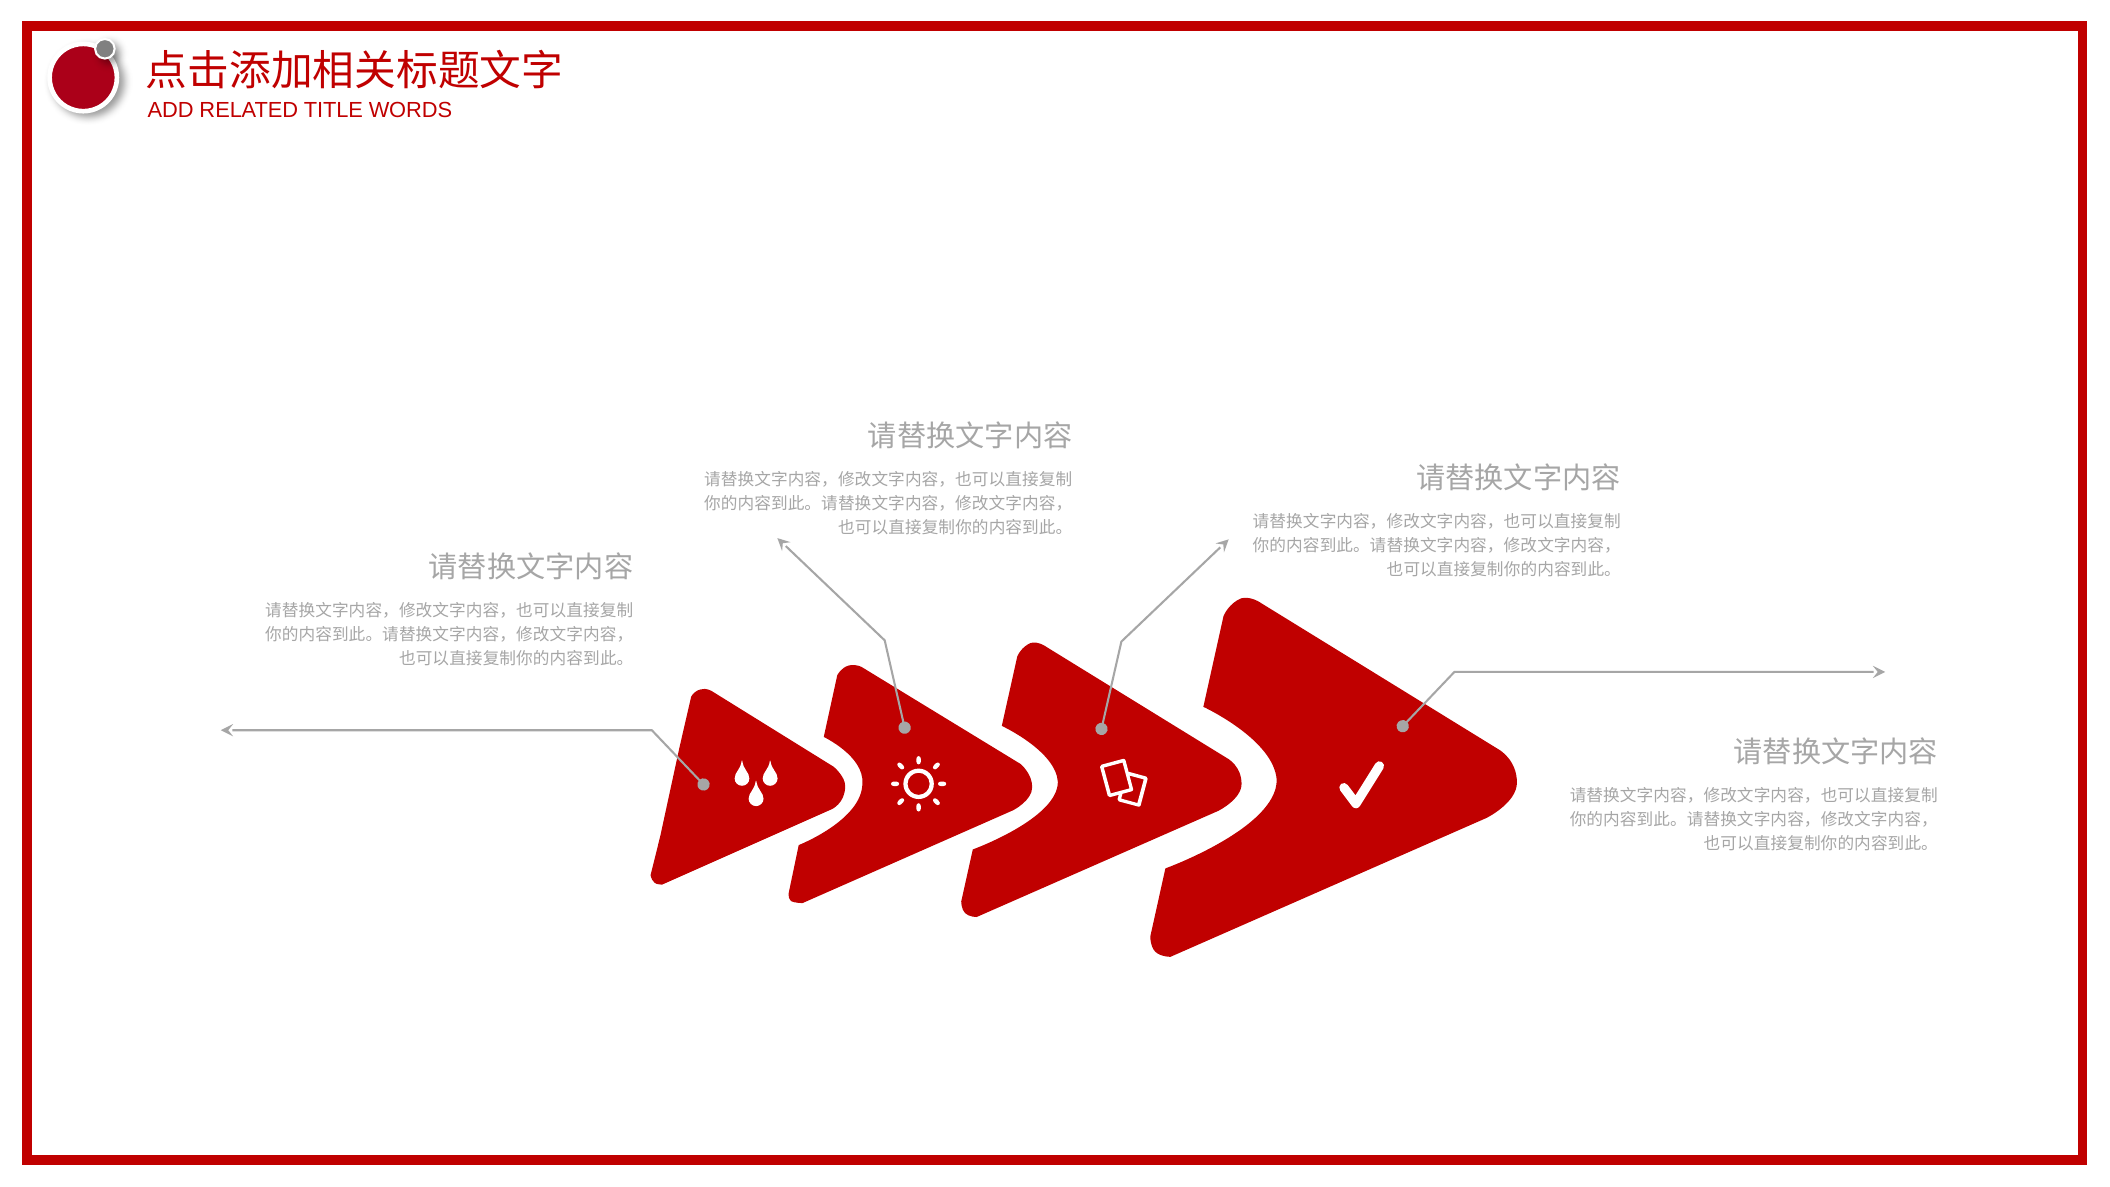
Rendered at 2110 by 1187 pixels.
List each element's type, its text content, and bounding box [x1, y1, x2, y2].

text_box [792, 560, 838, 595]
text_box 请替换文字内容，修改文字内容，也可以直接复制你的内容到此。请替换文字内容，修改文字内容，也可以直接复制你的内容到此。 [696, 465, 1073, 560]
text_box 请替换文字内容 [1705, 717, 1939, 777]
text_box 点击添加相关标题文字 [145, 43, 564, 95]
text_box 请替换文字内容 [840, 401, 1073, 461]
text_box ADD RELATED TITLE WORDS [147, 96, 453, 123]
text_box [1170, 539, 1229, 595]
text_box 请替换文字内容 [1388, 444, 1621, 503]
text_box 请替换文字内容，修改文字内容，也可以直接复制你的内容到此。请替换文字内容，修改文字内容，也可以直接复制你的内容到此。 [257, 596, 634, 692]
text_box [220, 724, 650, 779]
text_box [650, 595, 1517, 957]
text_box 请替换文字内容，修改文字内容，也可以直接复制你的内容到此。请替换文字内容，修改文字内容，也可以直接复制你的内容到此。 [1562, 780, 1939, 876]
text_box [48, 42, 118, 113]
text_box 请替换文字内容 [401, 533, 634, 592]
text_box [1517, 665, 1886, 714]
text_box 请替换文字内容，修改文字内容，也可以直接复制你的内容到此。请替换文字内容，修改文字内容，也可以直接复制你的内容到此。 [1245, 507, 1622, 603]
text_box [94, 37, 116, 60]
